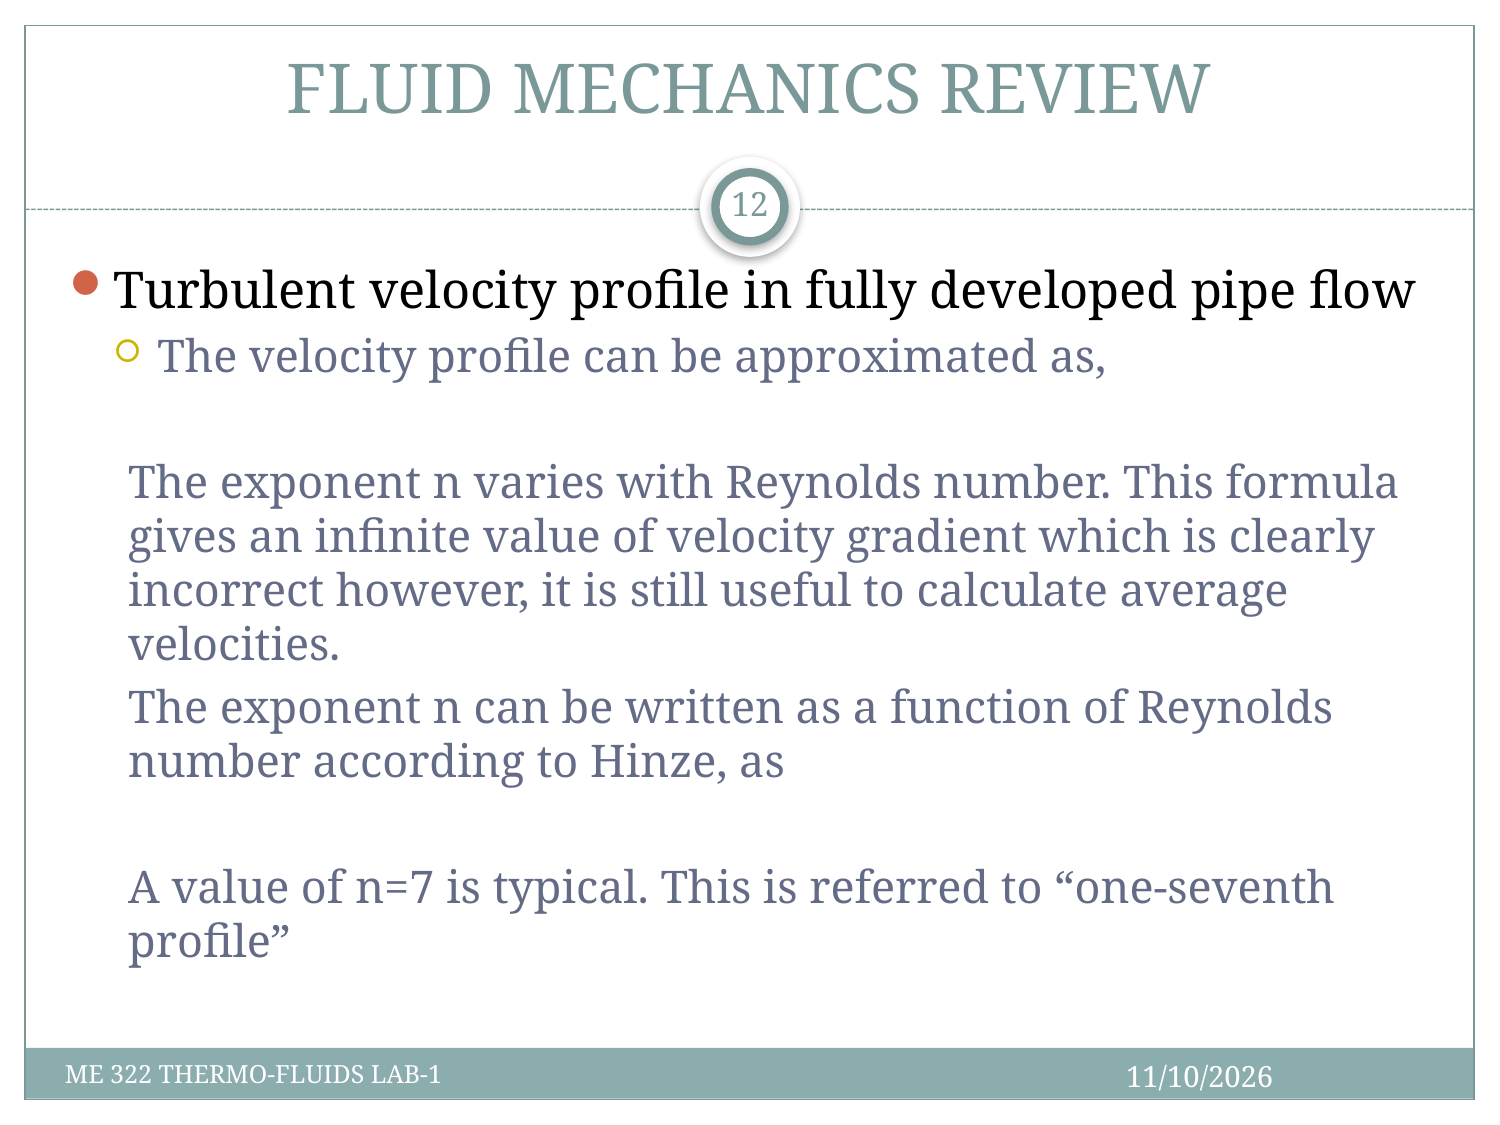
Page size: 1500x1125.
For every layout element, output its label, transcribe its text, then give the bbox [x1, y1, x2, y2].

footer ME 322 THERMO-FLUIDS LAB-1 [50, 1051, 638, 1112]
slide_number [950, 1050, 1450, 1111]
slide_number 12 [712, 169, 788, 243]
title FLUID MECHANICS REVIEW [49, 37, 1450, 162]
